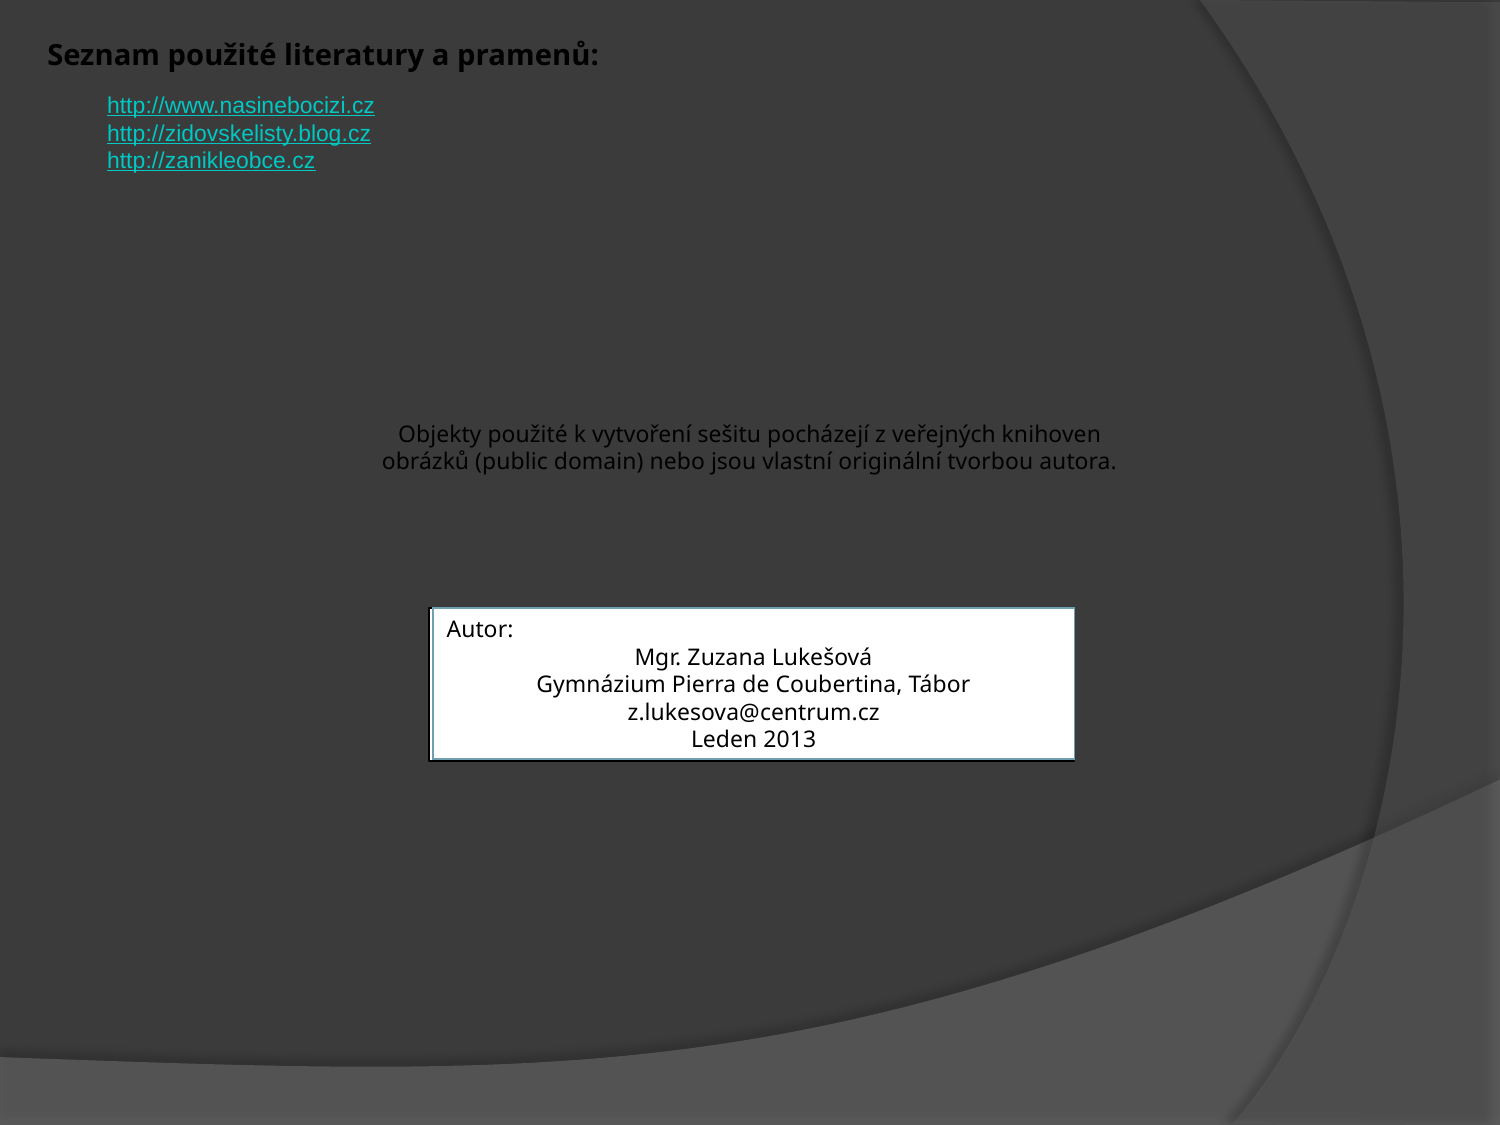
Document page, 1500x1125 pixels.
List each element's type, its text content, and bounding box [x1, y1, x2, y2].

text_box Seznam použité literatury a pramenů: [33, 29, 762, 79]
text_box [428, 607, 1076, 762]
text_box http://www.nasinebocizi.cz http://zidovskelisty.blog.cz http://zanikleobce.cz [93, 84, 1414, 510]
text_box Autor: Mgr. Zuzana Lukešová Gymnázium Pierra de Coubertina, Tábor z.lukesova@centrum.cz Leden 2013 [433, 608, 1075, 759]
